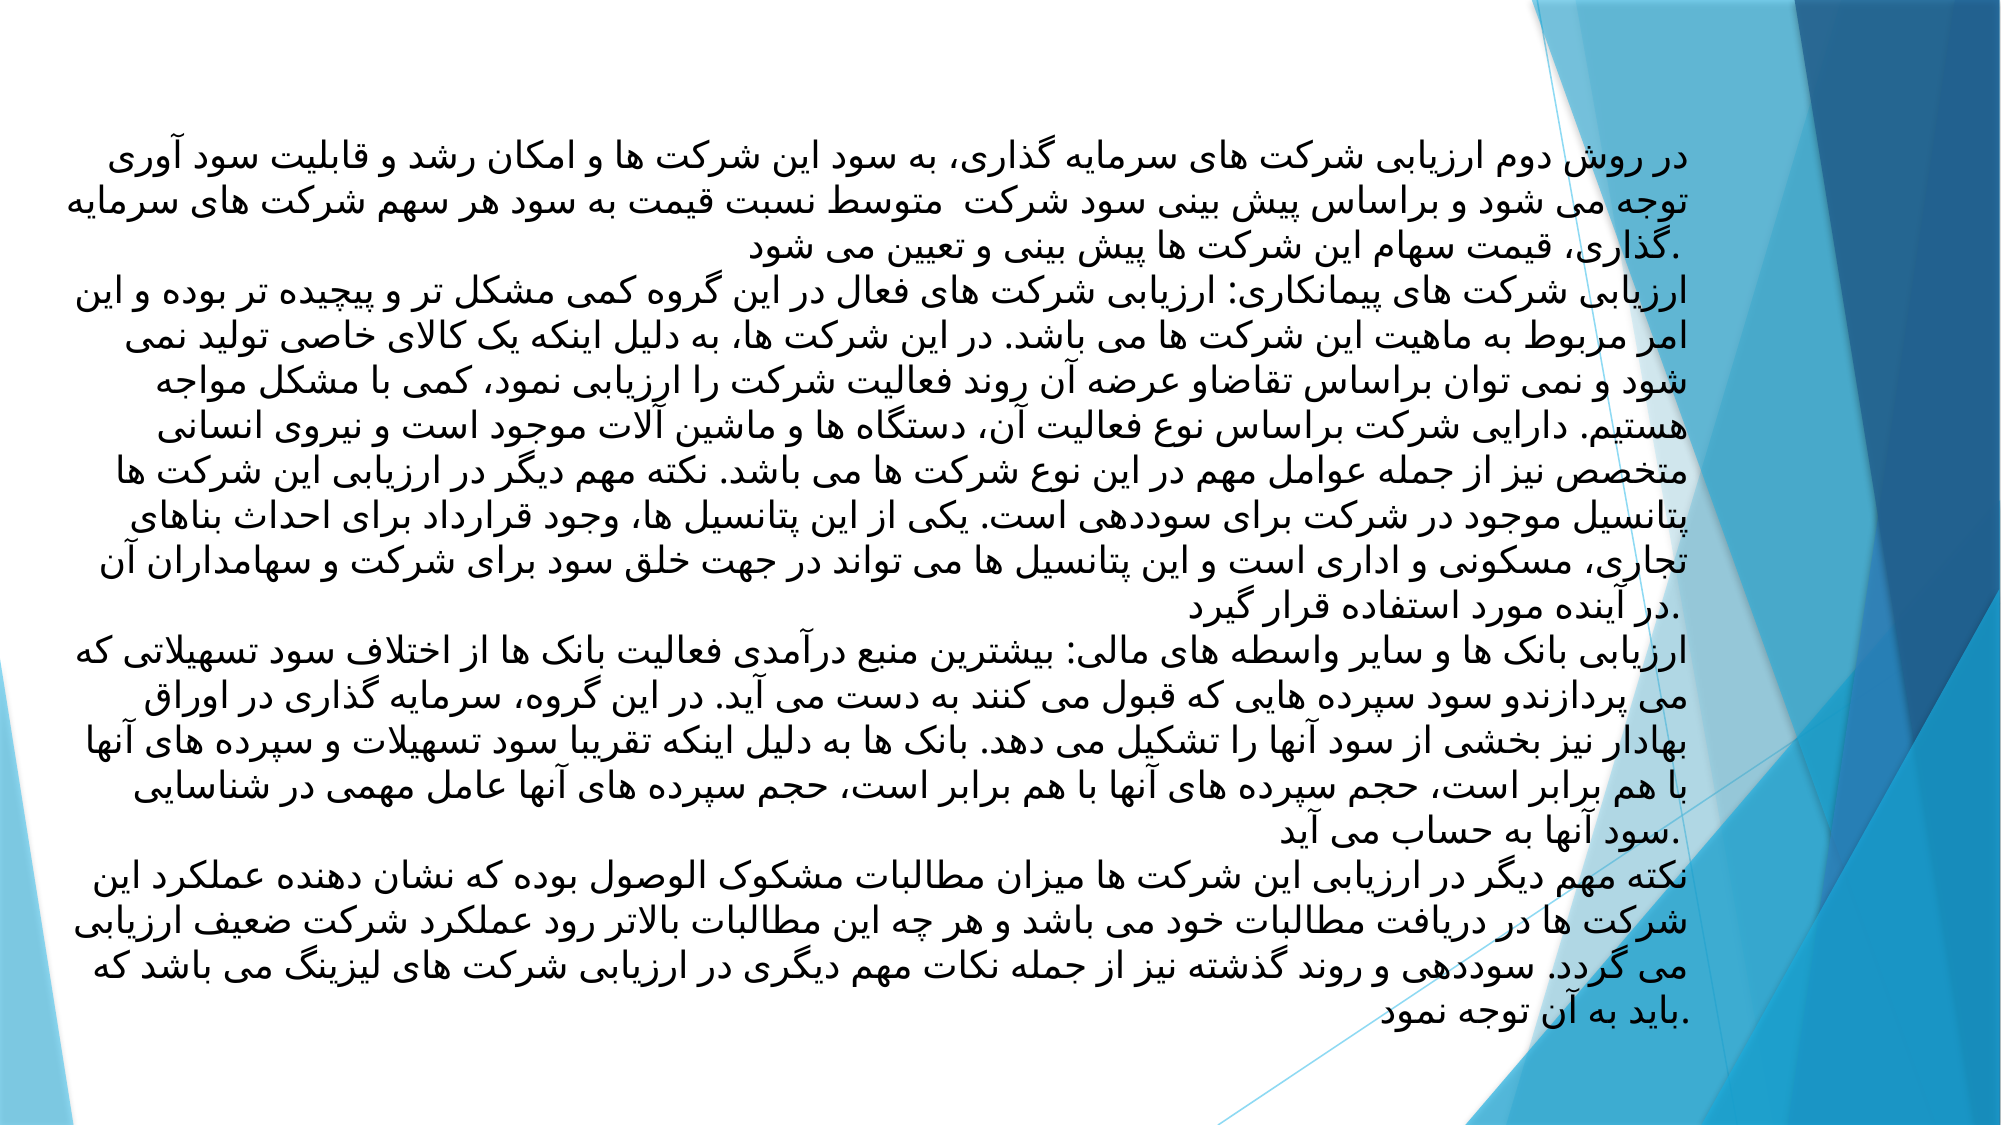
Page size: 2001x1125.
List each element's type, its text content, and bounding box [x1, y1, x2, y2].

text_box در روش دوم ارزیابی شرکت های سرمایه گذاری، به سود این شرکت ها و امکان رشد و قابلیت سود آوری توجه می شود و براساس پیش بینی سود شرکت متوسط نسبت قیمت به سود هر سهم شرکت های سرمایه گذاری، قیمت سهام این شرکت ها پیش بینی و تعیین می شود. ارزیابی شرکت های پیمانکاری: ارزیابی شرکت های فعال در این گروه کمی مشکل تر و پیچیده تر بوده و این امر مربوط به ماهیت این شرکت ها می باشد. در این شرکت ها، به دلیل اینکه یک کالای خاصی تولید نمی شود و نمی توان براساس تقاضاو عرضه آن روند فعالیت شرکت را ارزیابی نمود، کمی با مشکل مواجه هستیم. دارایی شرکت براساس نوع فعالیت آن، دستگاه ها و ماشین آلات موجود است و نیروی انسانی متخصص نیز از جمله عوامل مهم در این نوع شرکت ها می باشد. نکته مهم دیگر در ارزیابی این شرکت ها پتانسیل موجود در شرکت برای سوددهی است. یکی از این پتانسیل ها، وجود قرارداد برای احداث بناهای تجاری، مسکونی و اداری است و این پتانسیل ها می تواند در جهت خلق سود برای شرکت و سهامداران آن در آینده مورد استفاده قرار گیرد. ارزیابی بانک ها و سایر واسطه های مالی: بیشترین منبع درآمدی فعالیت بانک ها از اختلاف سود تسهیلاتی که می پردازندو سود سپرده هایی که قبول می کنند به دست می آید. در این گروه، سرمایه گذاری در اوراق بهادار نیز بخشی از سود آنها را تشکیل می دهد. بانک ها به دلیل اینکه تقریبا سود تسهیلات و سپرده های آنها با هم برابر است، حجم سپرده های آنها با هم برابر است، حجم سپرده های آنها عامل مهمی در شناسایی سود آنها به حساب می آید. نکته مهم دیگر در ارزیابی این شرکت ها میزان مطالبات مشکوک الوصول بوده که نشان دهنده عملکرد این شرکت ها در دریافت مطالبات خود می باشد و هر چه این مطالبات بالاتر رود عملکرد شرکت ضعیف ارزیابی می گردد. سوددهی و روند گذشته نیز از جمله نکات مهم دیگری در ارزیابی شرکت های لیزینگ می باشد که باید به آن توجه نمود. [45, 123, 1706, 1039]
